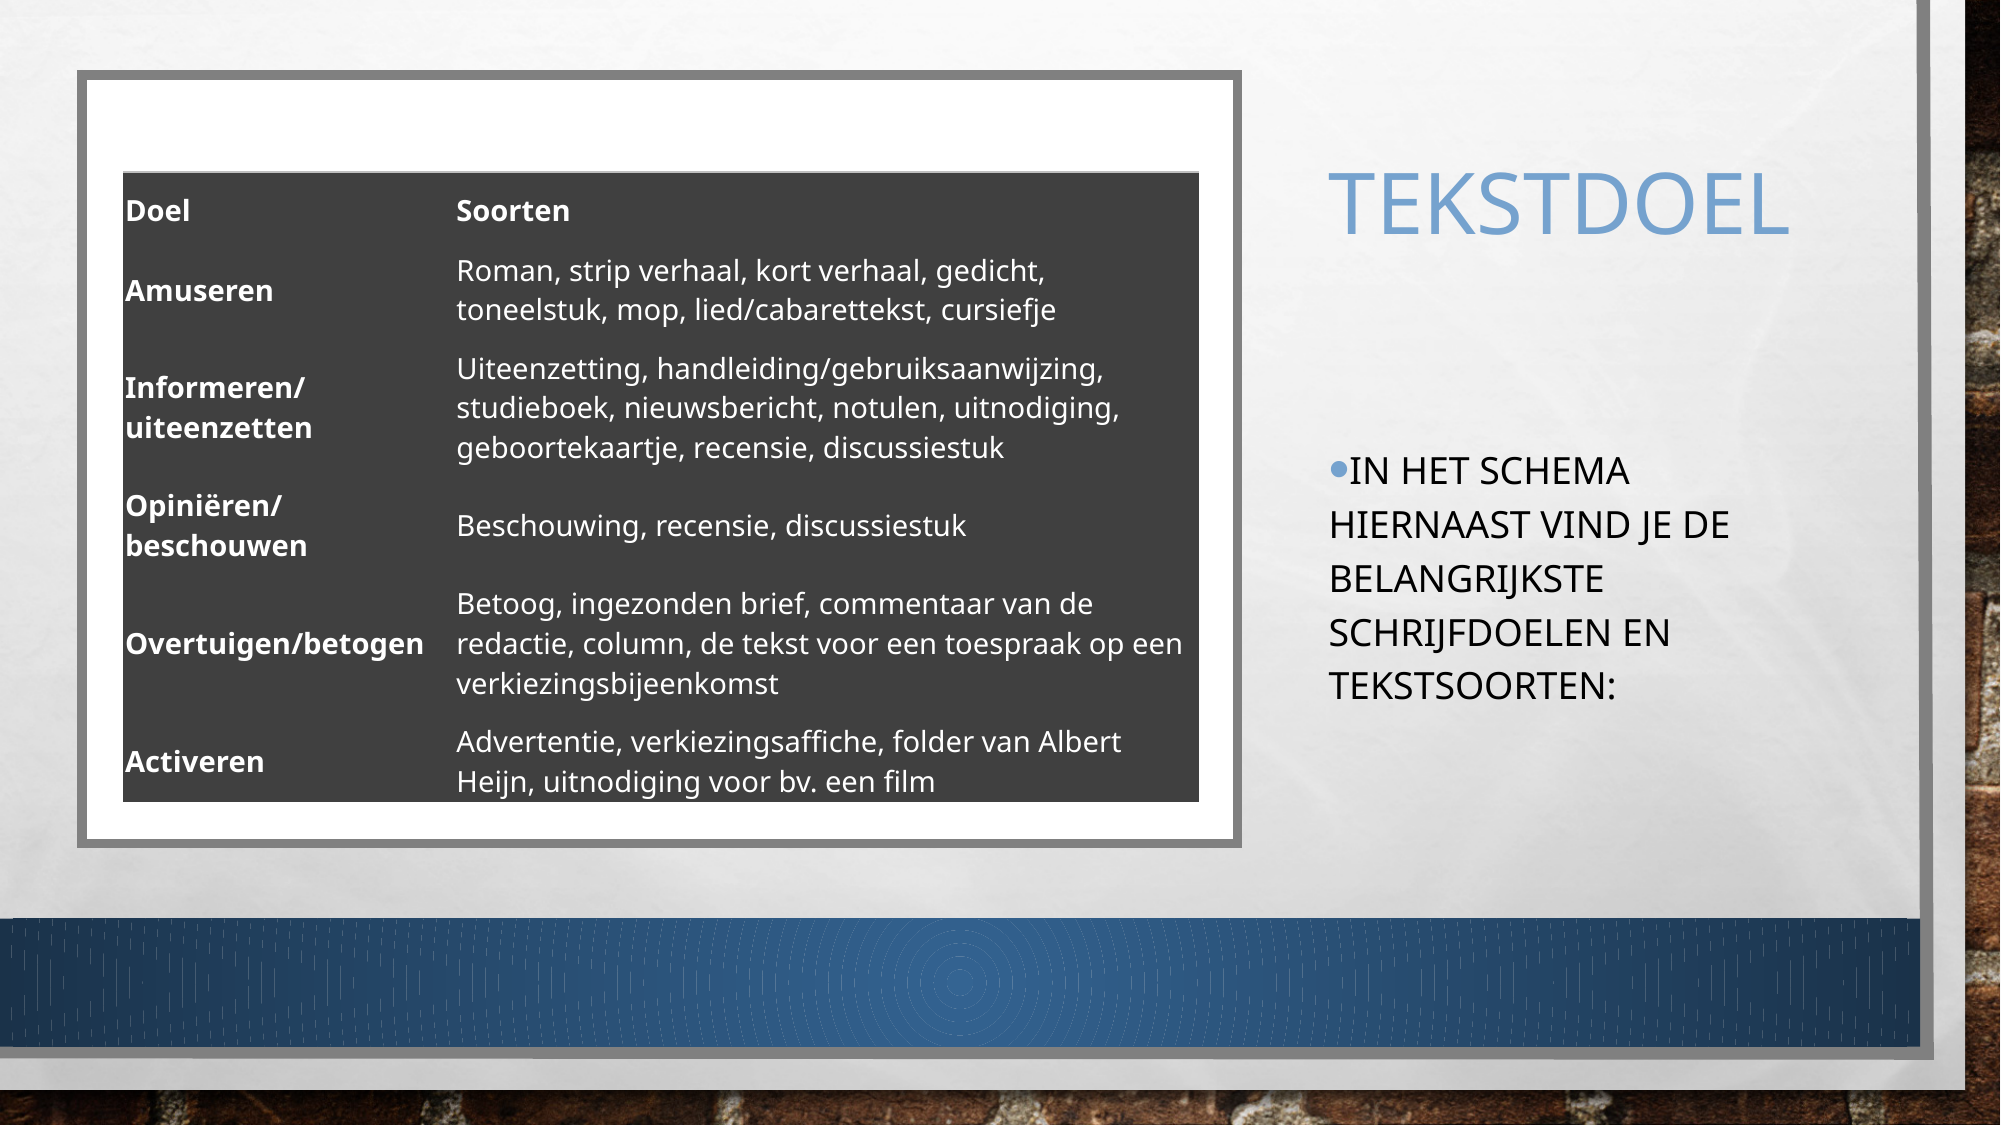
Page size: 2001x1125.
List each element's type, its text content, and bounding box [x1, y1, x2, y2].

table_cell Advertentie, verkiezingsaffiche, folder van Albert Heijn, uitnodiging voor bv. een film [455, 704, 1199, 802]
title Tekstdoel [1313, 112, 1818, 302]
table_cell Uiteenzetting, handleiding/gebruiksaanwijzing, studieboek, nieuwsbericht, notulen, uitnodiging, geboortekaartje, recensie, discussiestuk [455, 330, 1199, 468]
table_cell Opiniëren/beschouwen [123, 468, 455, 566]
table_header Soorten [455, 173, 1199, 232]
table_cell Roman, strip verhaal, kort verhaal, gedicht, toneelstuk, mop, lied/cabarettekst, cursiefje [455, 232, 1199, 330]
text_box In het schema hiernaast vind je de belangrijkste schrijfdoelen en tekstsoorten: [1313, 339, 1819, 806]
picture [0, 0, 2000, 1125]
table_cell Informeren/uiteenzetten [123, 330, 455, 468]
table_cell Beschouwing, recensie, discussiestuk [455, 468, 1199, 566]
table_cell Activeren [123, 704, 455, 802]
table_header Doel [123, 173, 455, 232]
table_cell Amuseren [123, 232, 455, 330]
text_box [80, 73, 1239, 845]
table_cell Betoog, ingezonden brief, commentaar van de redactie, column, de tekst voor een toespraak op een verkiezingsbijeenkomst [455, 566, 1199, 704]
table_cell Overtuigen/betogen [123, 566, 455, 704]
